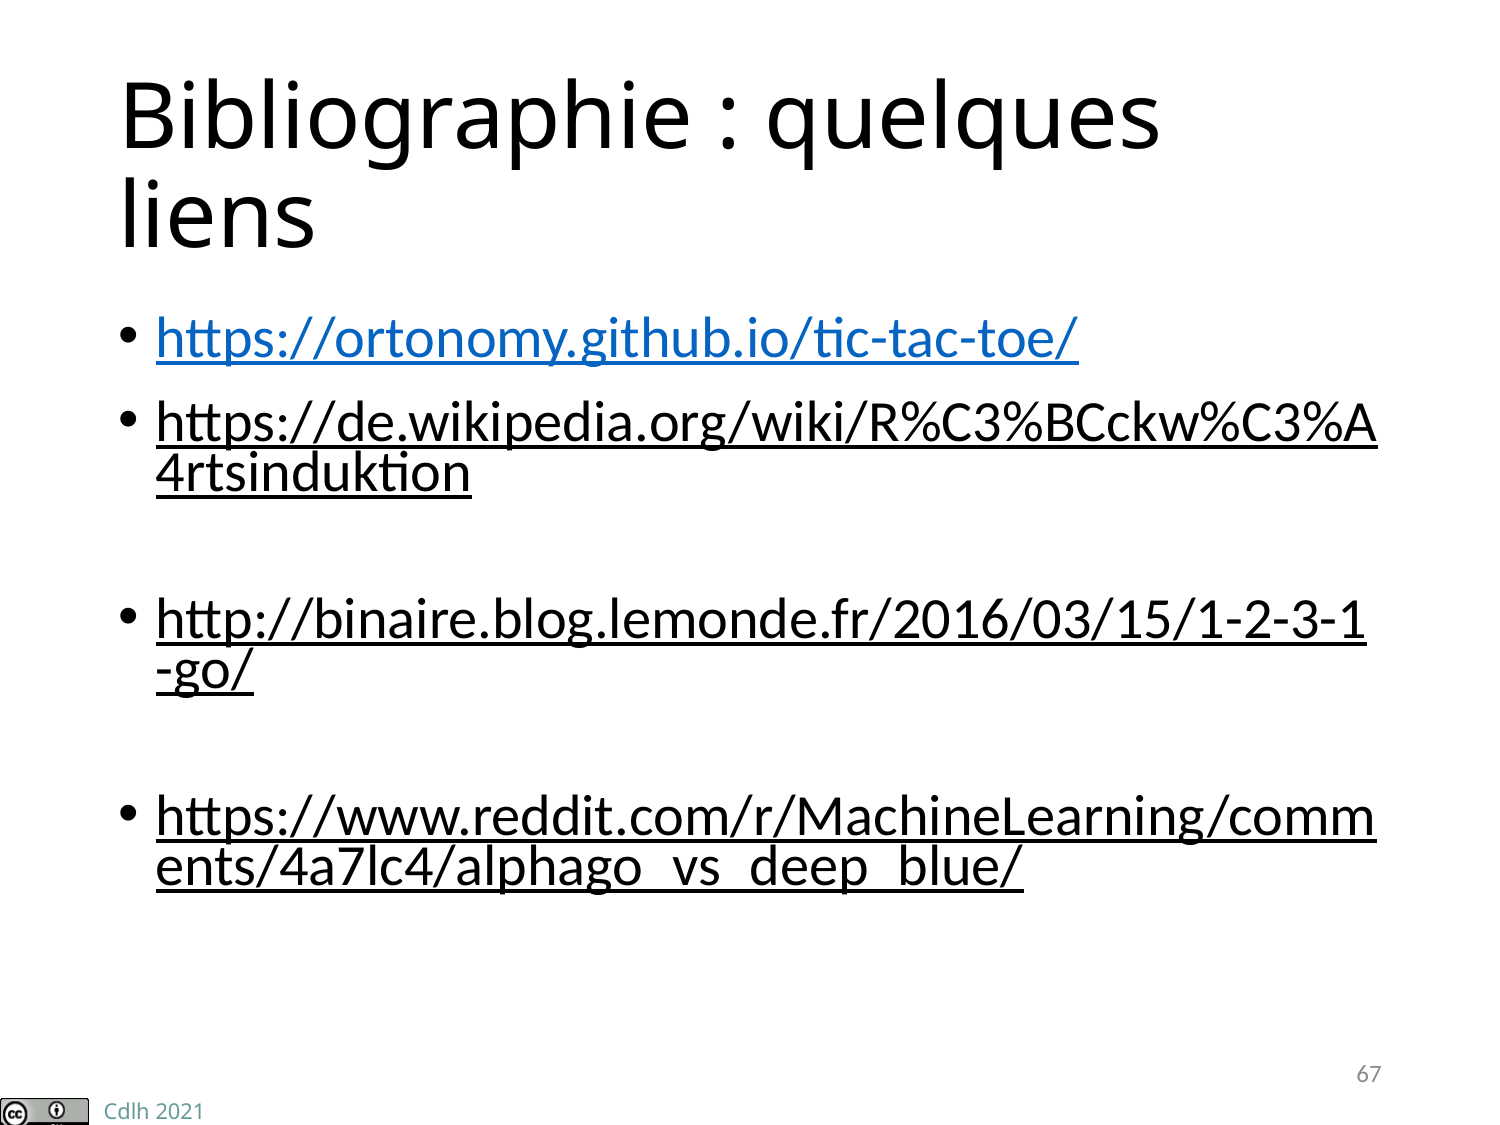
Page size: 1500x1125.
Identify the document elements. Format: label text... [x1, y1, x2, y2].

title Bibliographie : quelques liens [103, 59, 1397, 278]
picture [0, 1098, 89, 1125]
slide_number 67 [1059, 1042, 1397, 1103]
list https://ortonomy.github.io/tic-tac-toe/ https://de.wikipedia.org/wiki/R%C3%BCckw%C3%A4rtsinduktion http://binaire.blog.lemonde.fr/2016/03/15/1-2-3-1-go/ https://www.reddit.com/r/MachineLearning/comments/4a7lc4/alphago_vs_deep_blue/ [103, 299, 1397, 1014]
